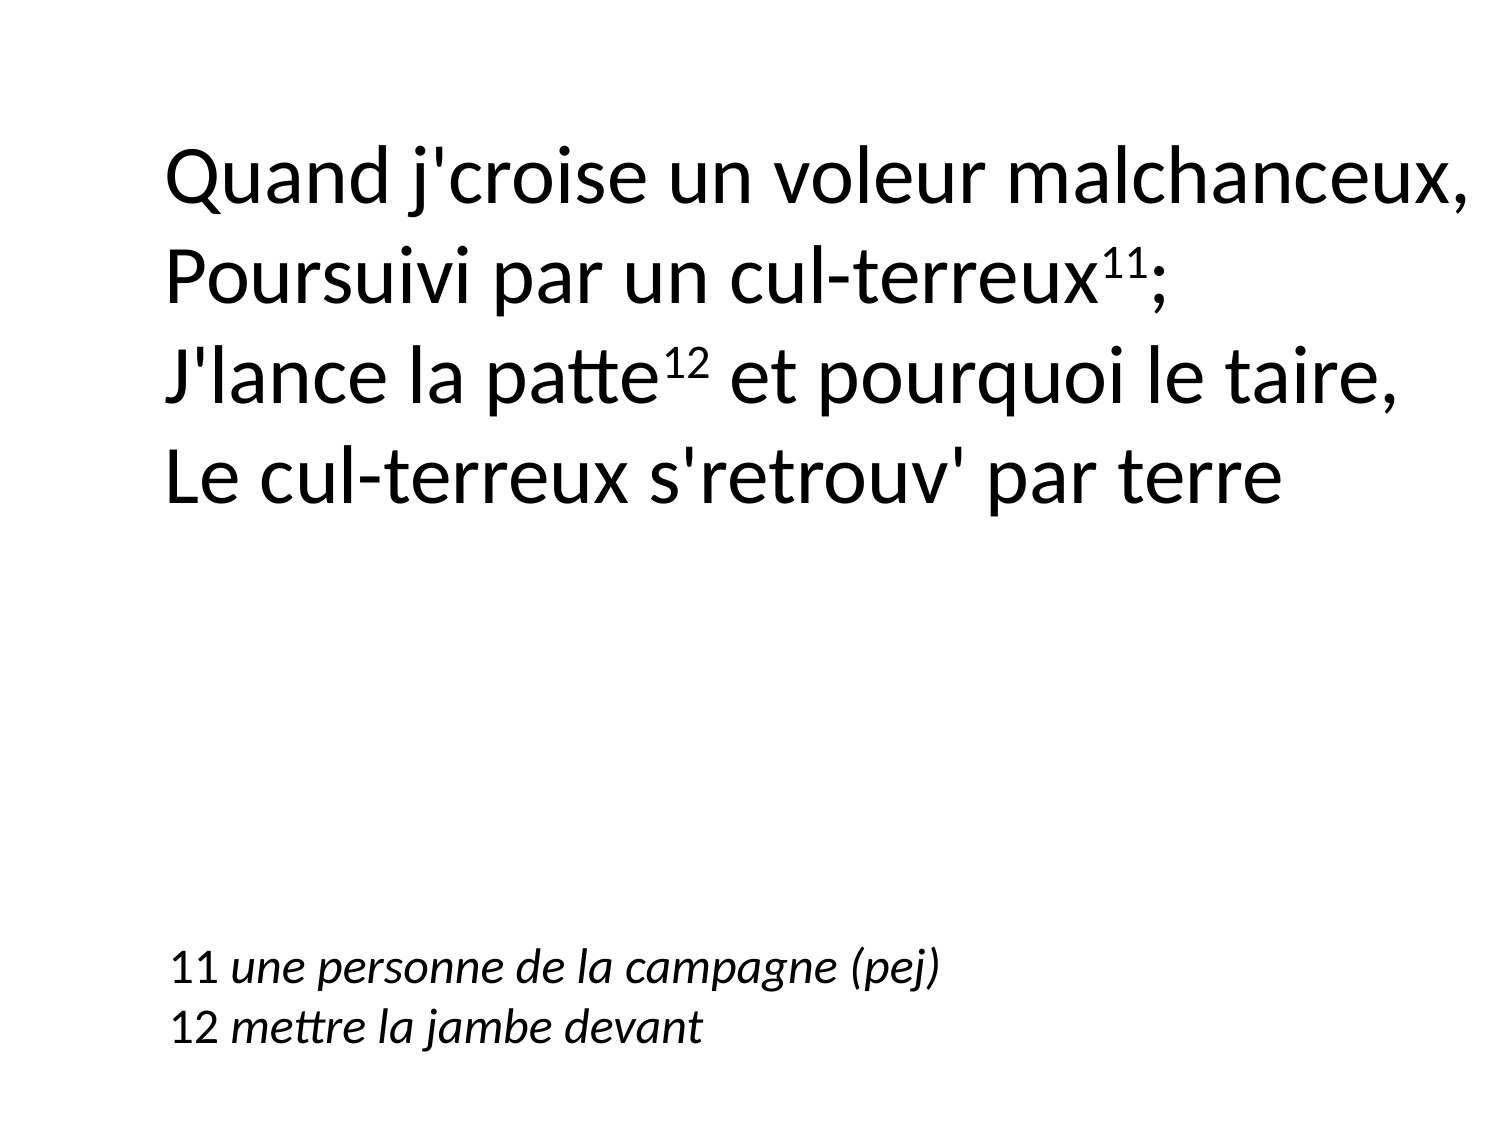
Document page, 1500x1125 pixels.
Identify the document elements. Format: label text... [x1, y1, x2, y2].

text_box 11 une personne de la campagne (pej) 12 mettre la jambe devant [153, 926, 957, 1061]
text_box Quand j'croise un voleur malchanceux, Poursuivi par un cul-terreux11; J'lance la patte12 et pourquoi le taire, Le cul-terreux s'retrouv' par terre [149, 112, 1500, 528]
